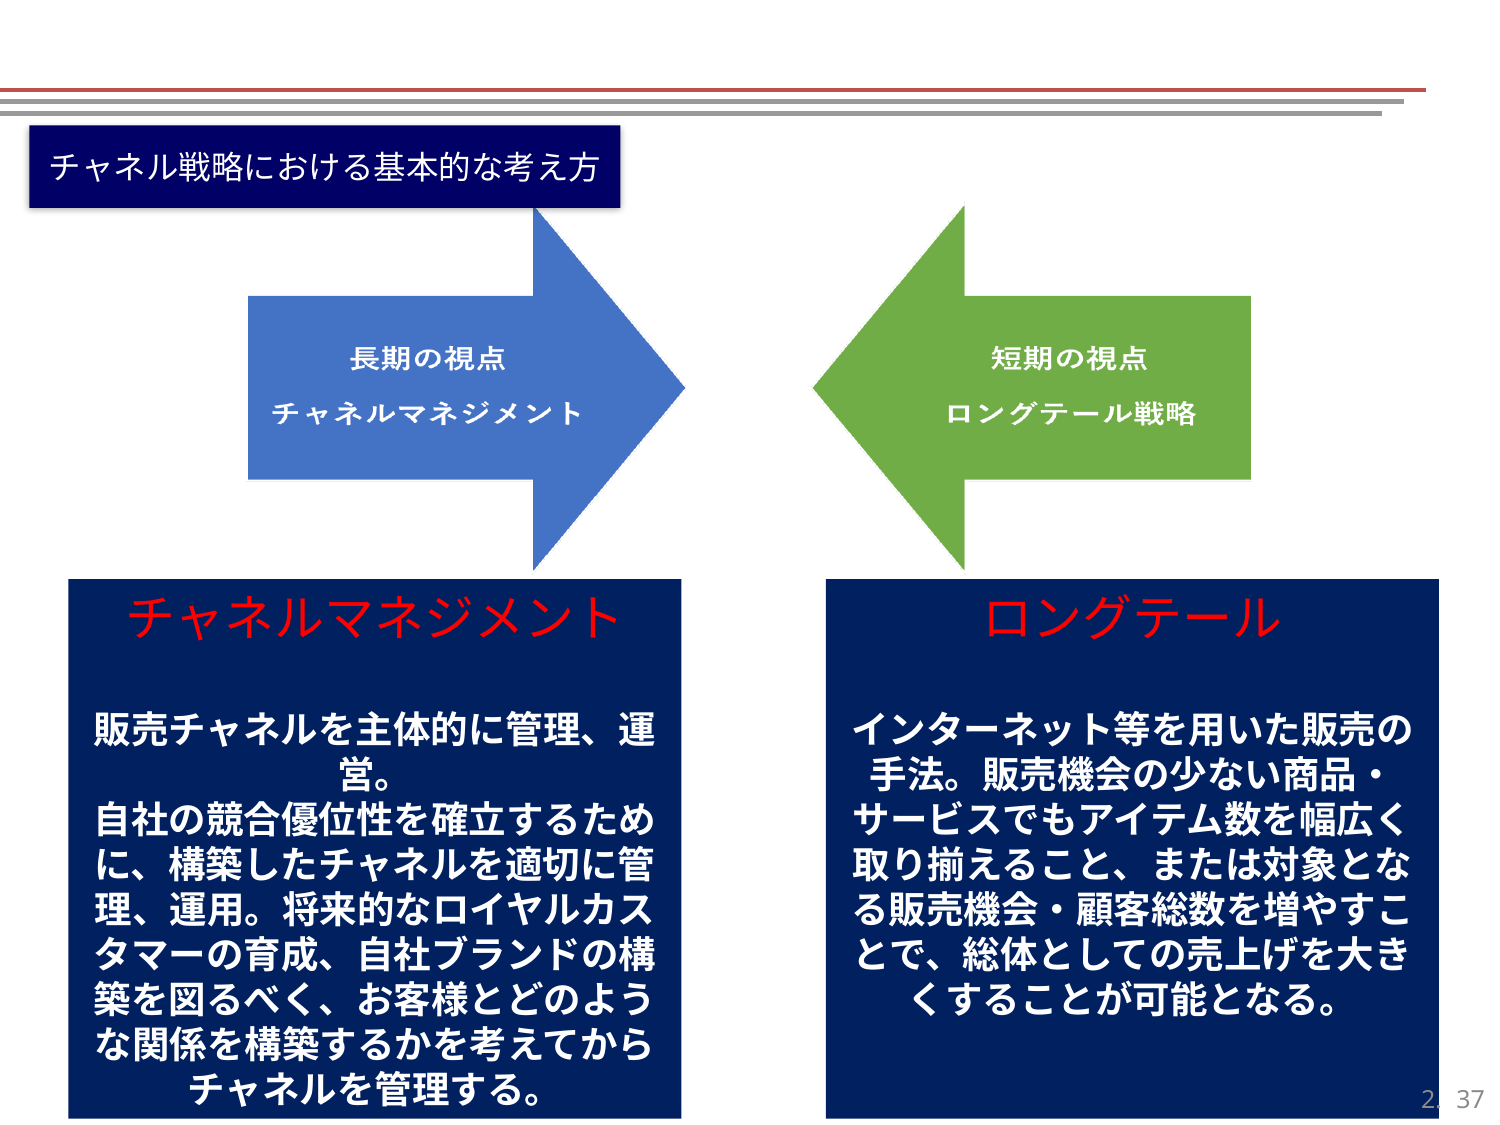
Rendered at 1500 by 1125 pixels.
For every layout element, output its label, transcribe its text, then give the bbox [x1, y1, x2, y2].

text_box チャネル戦略における基本的な考え方 [29, 125, 621, 208]
slide_number 36 [1381, 1065, 1500, 1125]
picture [241, 200, 1253, 575]
text_box チャネルマネジメント 販売チャネルを主体的に管理、運営。 自社の競合優位性を確立するために、構築したチャネルを適切に管理、運用。将来的なロイヤルカスタマーの育成、自社ブランドの構築を図るべく、お客様とどのような関係を構築するかを考えてからチャネルを管理する。 [68, 579, 682, 1119]
text_box ロングテール インターネット等を用いた販売の手法。販売機会の少ない商品・サービスでもアイテム数を幅広く取り揃えること、または対象となる販売機会・顧客総数を増やすことで、総体としての売上げを大きくすることが可能となる。 [825, 579, 1439, 1119]
